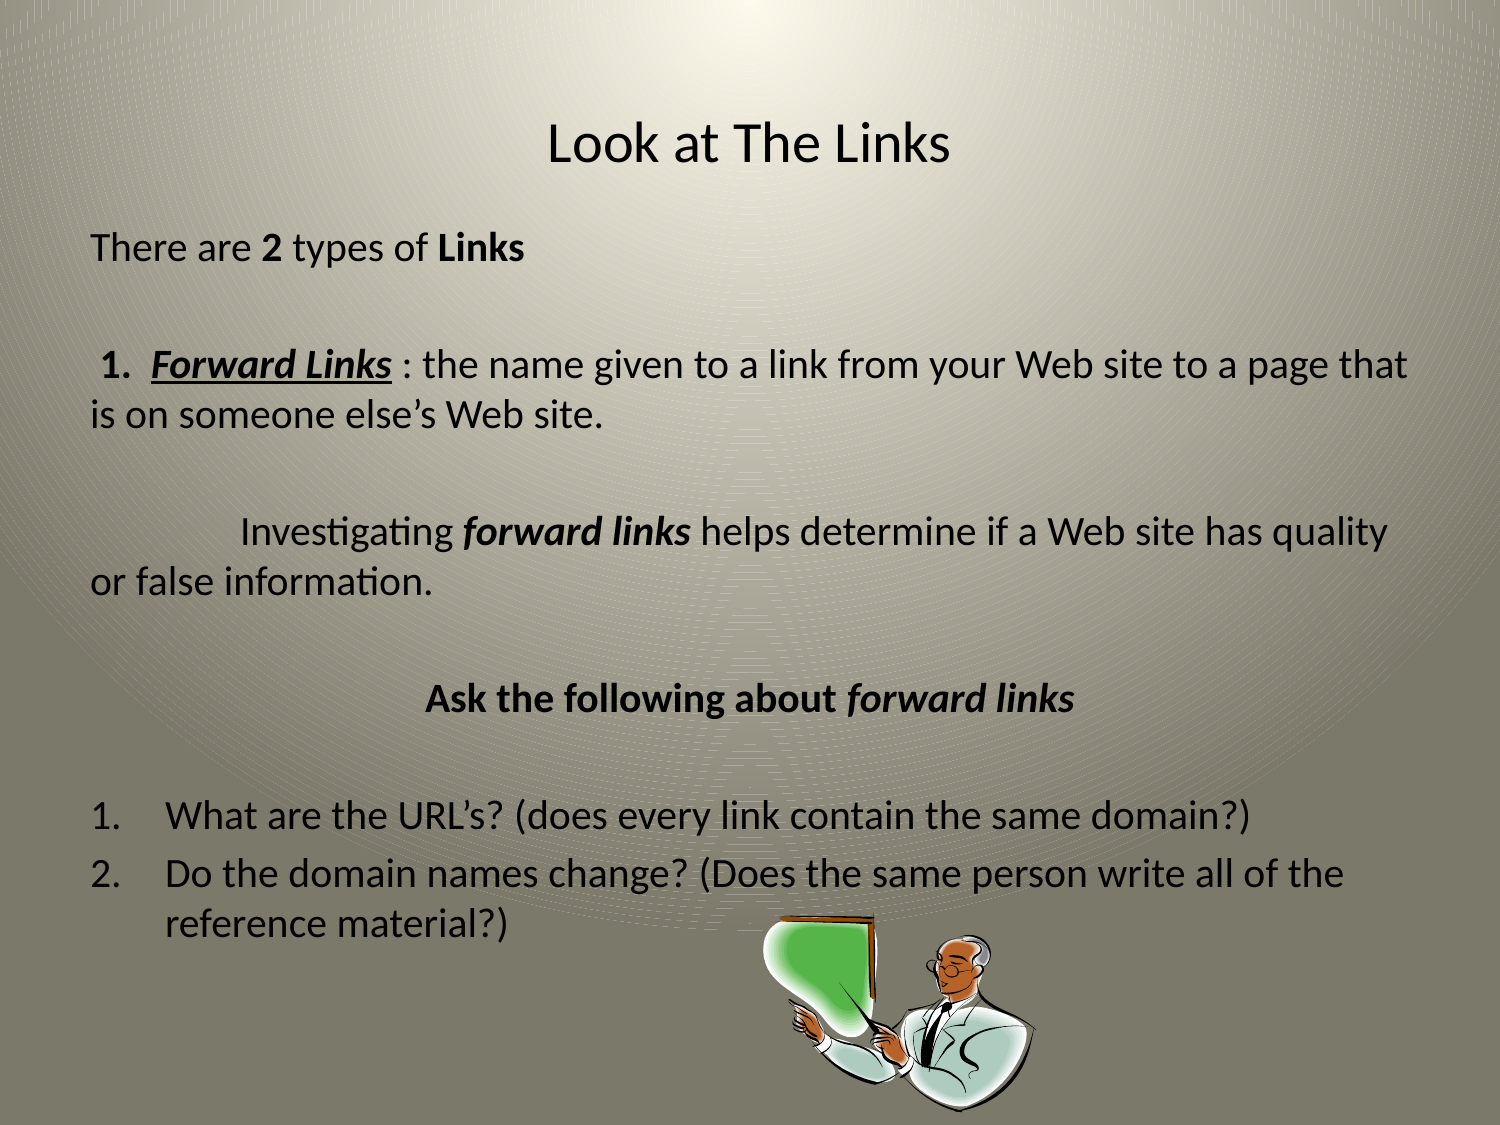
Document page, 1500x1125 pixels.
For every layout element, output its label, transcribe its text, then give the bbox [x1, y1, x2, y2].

picture [762, 912, 1037, 1113]
list There are 2 types of Links 1. Forward Links : the name given to a link from your Web site to a page that is on someone else’s Web site. Investigating forward links helps determine if a Web site has quality or false information. Ask the following about forward links What are the URL’s? (does every link contain the same domain?) Do the domain names change? (Does the same person write all of the reference material?) [75, 212, 1425, 1125]
title Look at The Links [75, 45, 1425, 212]
